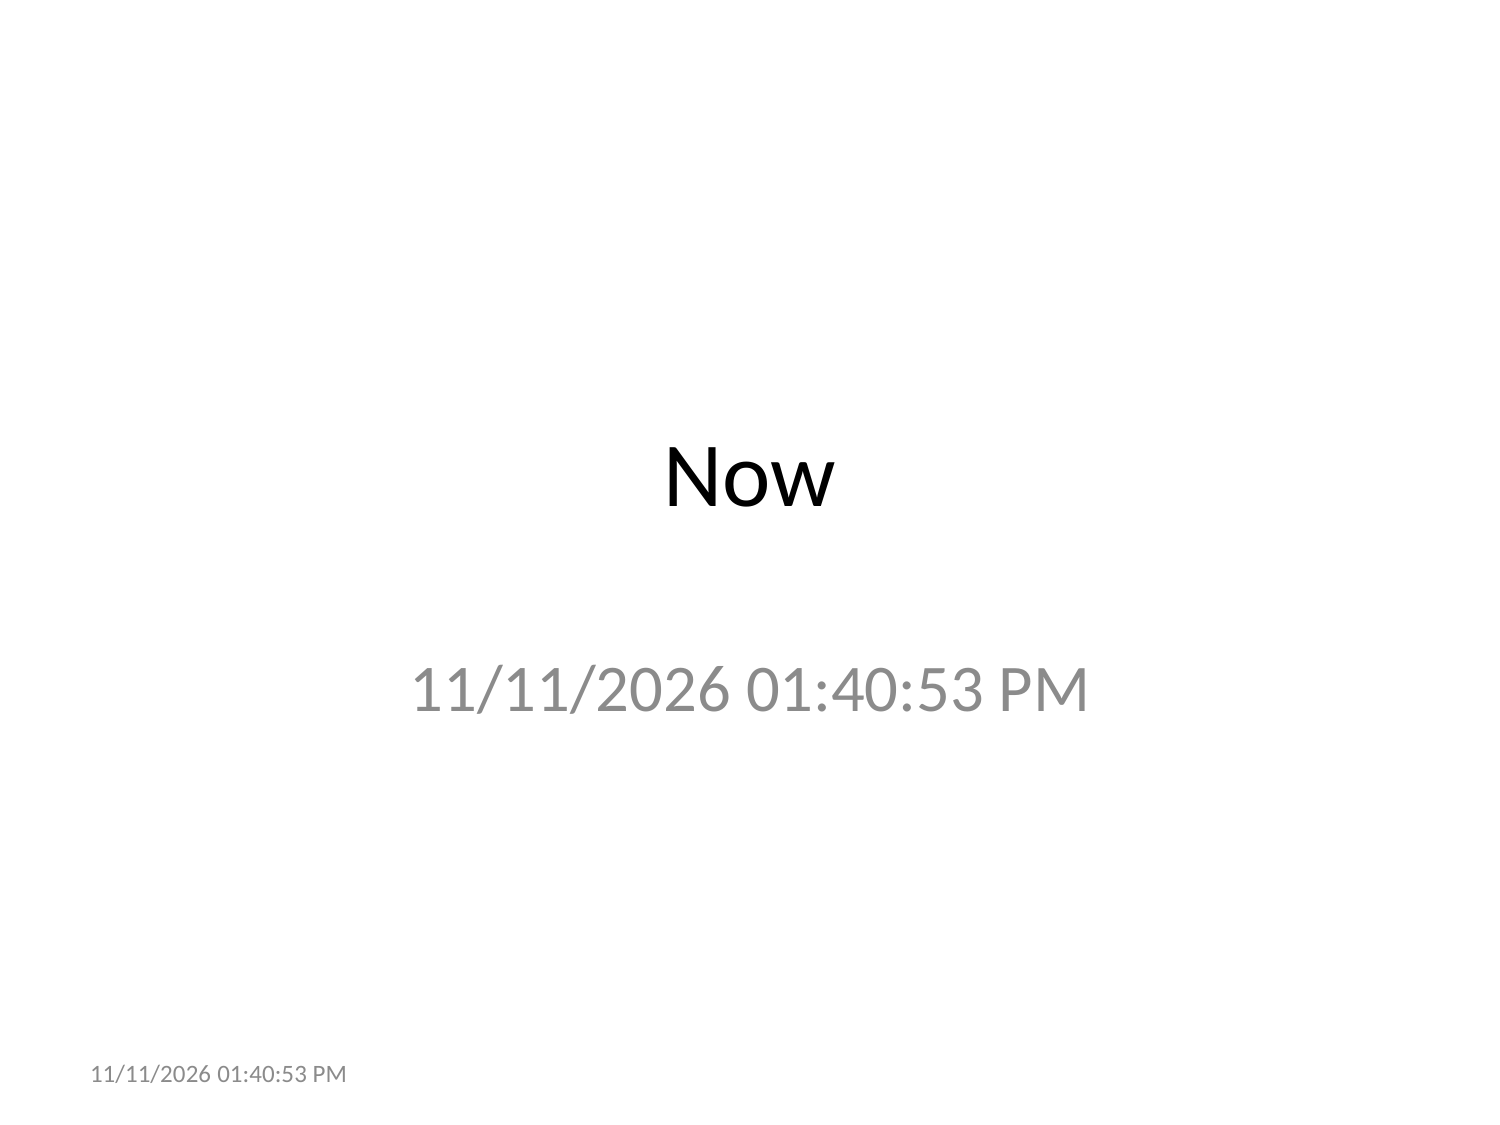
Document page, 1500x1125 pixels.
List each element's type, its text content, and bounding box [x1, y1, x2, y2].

title Now [112, 349, 1388, 591]
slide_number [75, 1042, 425, 1103]
subtitle 2011-12-19 10:20:04 AM [225, 637, 1275, 925]
